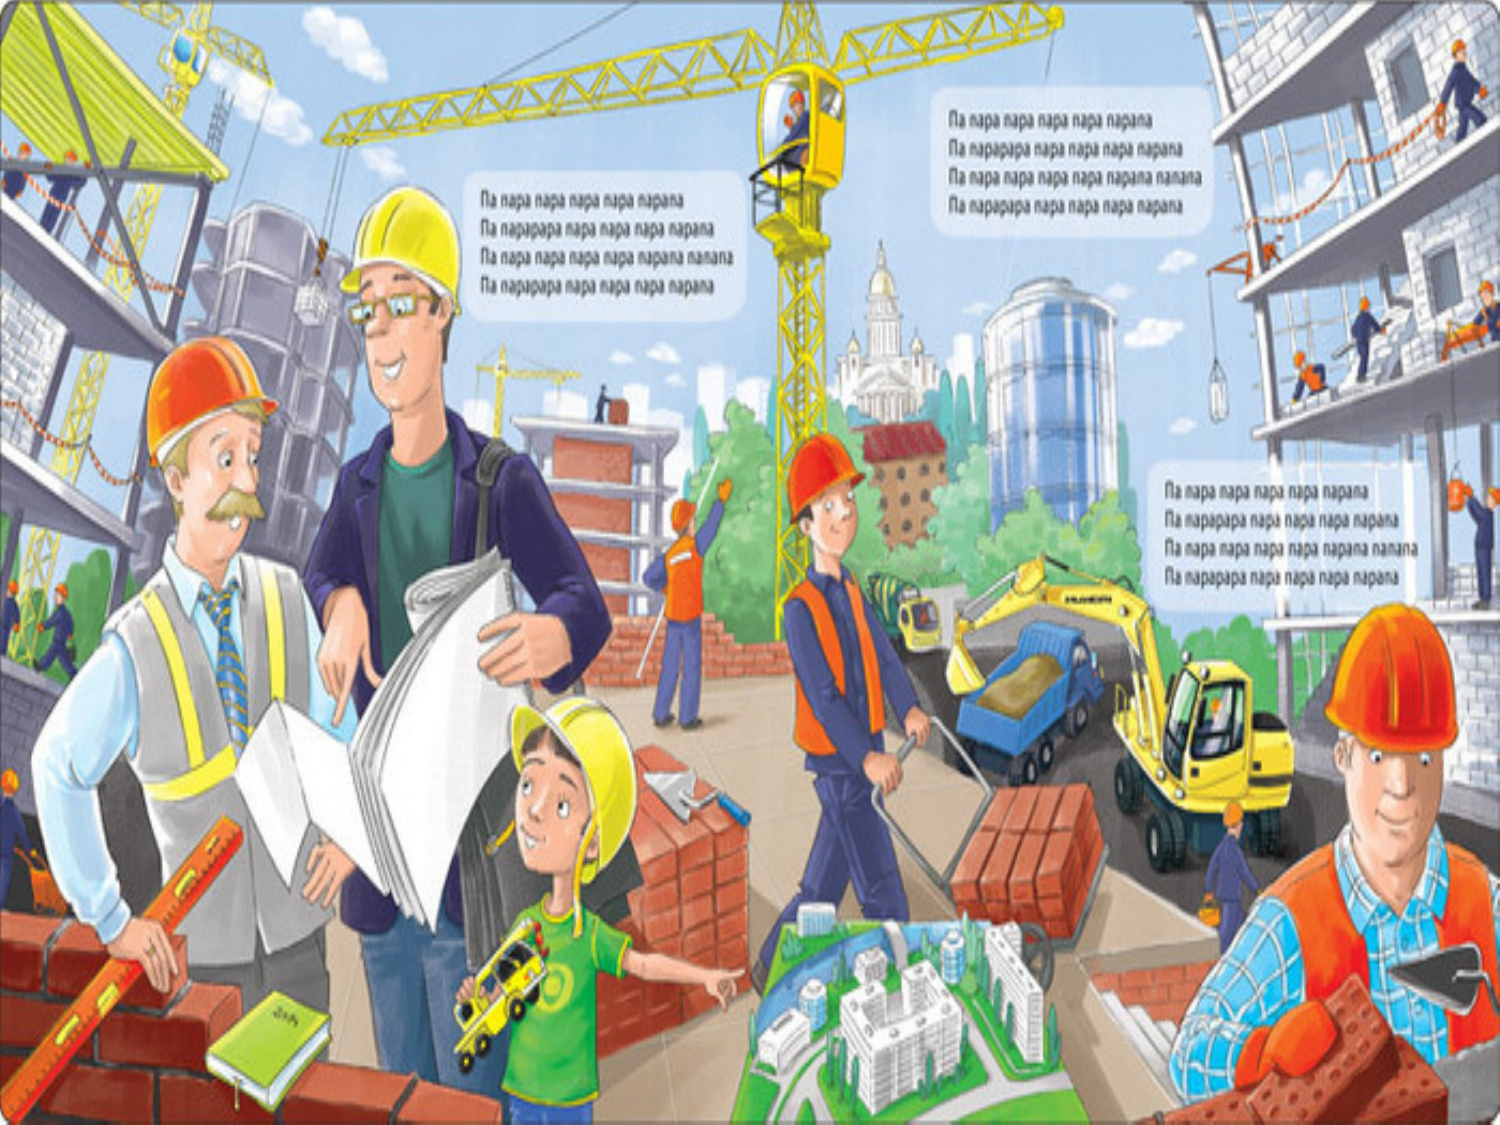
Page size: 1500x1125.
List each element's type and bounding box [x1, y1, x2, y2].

list [0, 0, 1500, 1125]
